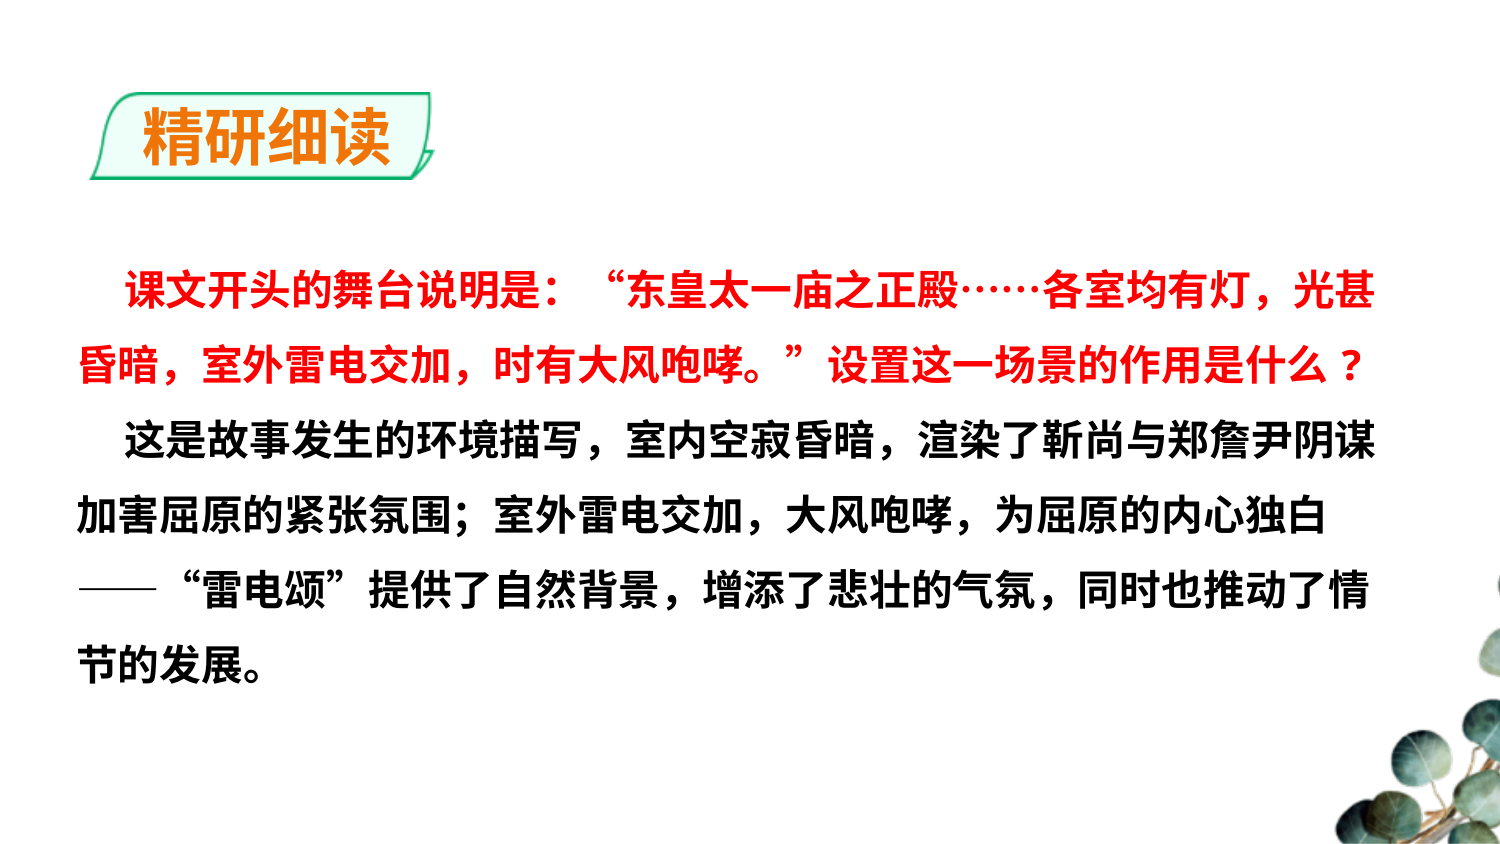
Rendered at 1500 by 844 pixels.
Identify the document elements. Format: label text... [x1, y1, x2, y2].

text_box 课文开头的舞台说明是：“东皇太一庙之正殿……各室均有灯，光甚昏暗，室外雷电交加，时有大风咆哮。”设置这一场景的作用是什么? 这是故事发生的环境描写，室内空寂昏暗，渲染了靳尚与郑詹尹阴谋加害屈原的紧张氛围；室外雷电交加，大风咆哮，为屈原的内心独白——“雷电颂”提供了自然背景，增添了悲壮的气氛，同时也推动了情节的发展。 [64, 232, 1397, 694]
picture [1334, 565, 1500, 843]
picture [89, 92, 435, 180]
